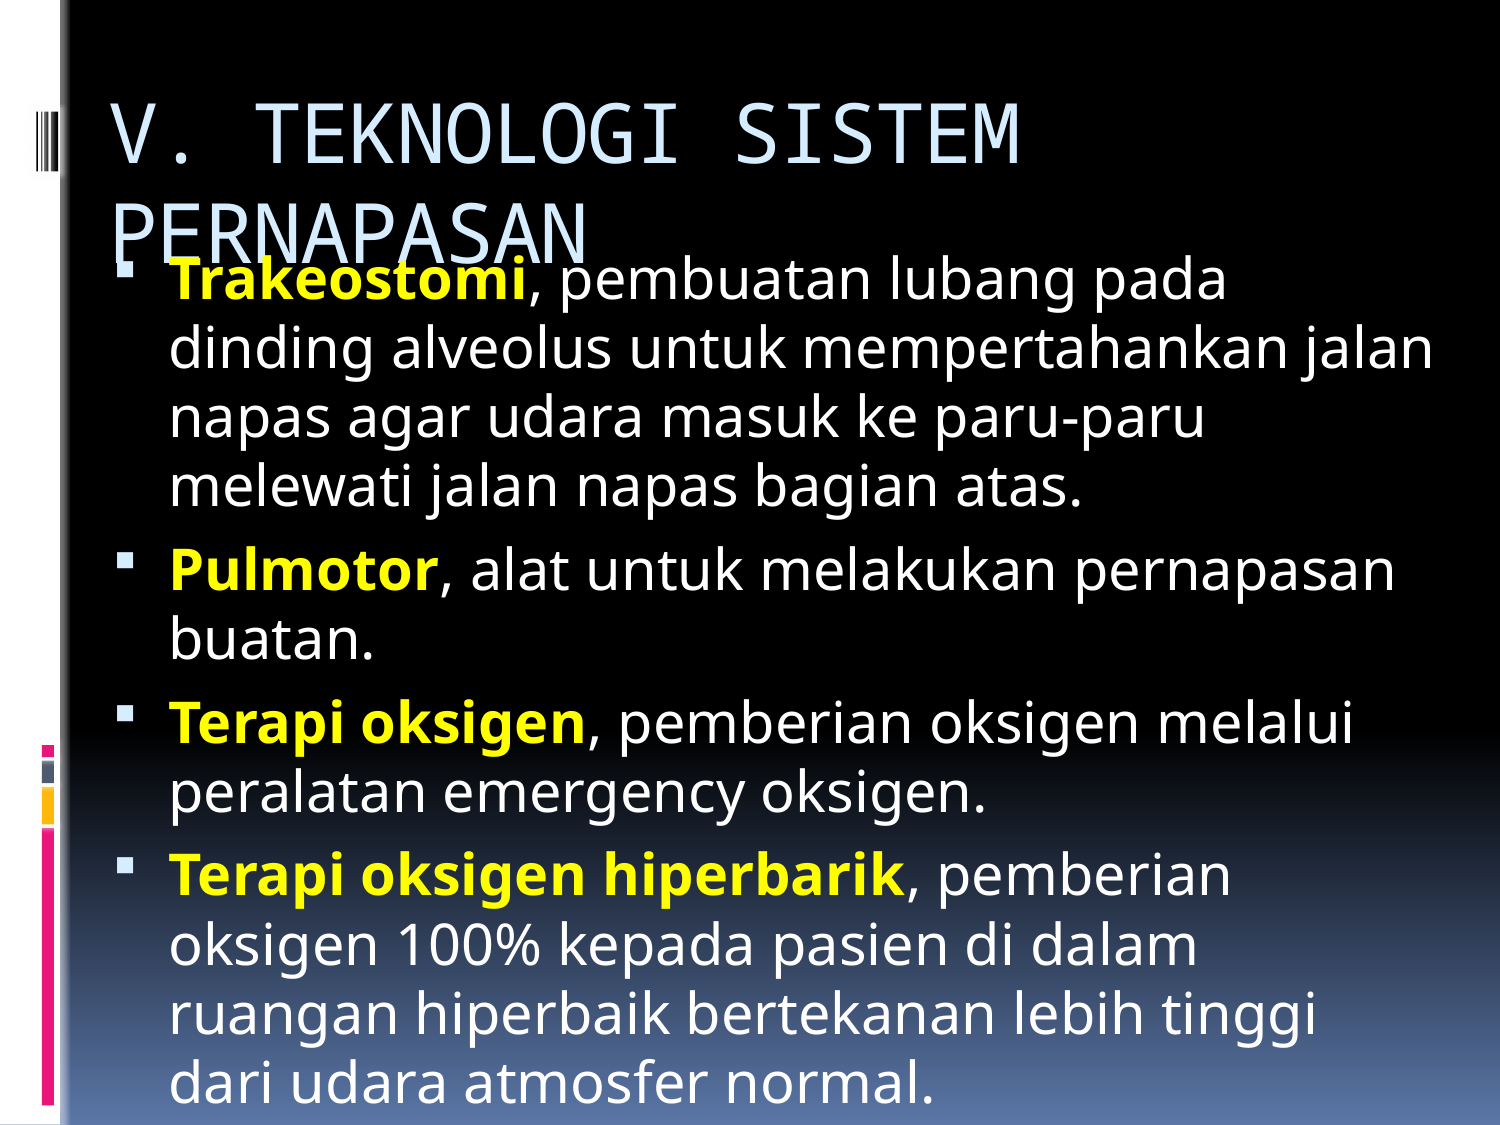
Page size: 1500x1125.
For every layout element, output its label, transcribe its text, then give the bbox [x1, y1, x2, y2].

list Trakeostomi, pembuatan lubang pada dinding alveolus untuk mempertahankan jalan napas agar udara masuk ke paru-paru melewati jalan napas bagian atas. Pulmotor, alat untuk melakukan pernapasan buatan. Terapi oksigen, pemberian oksigen melalui peralatan emergency oksigen. Terapi oksigen hiperbarik, pemberian oksigen 100% kepada pasien di dalam ruangan hiperbaik bertekanan lebih tinggi dari udara atmosfer normal. [86, 234, 1454, 1125]
title V. TEKNOLOGI SISTEM PERNAPASAN [93, 72, 1444, 223]
